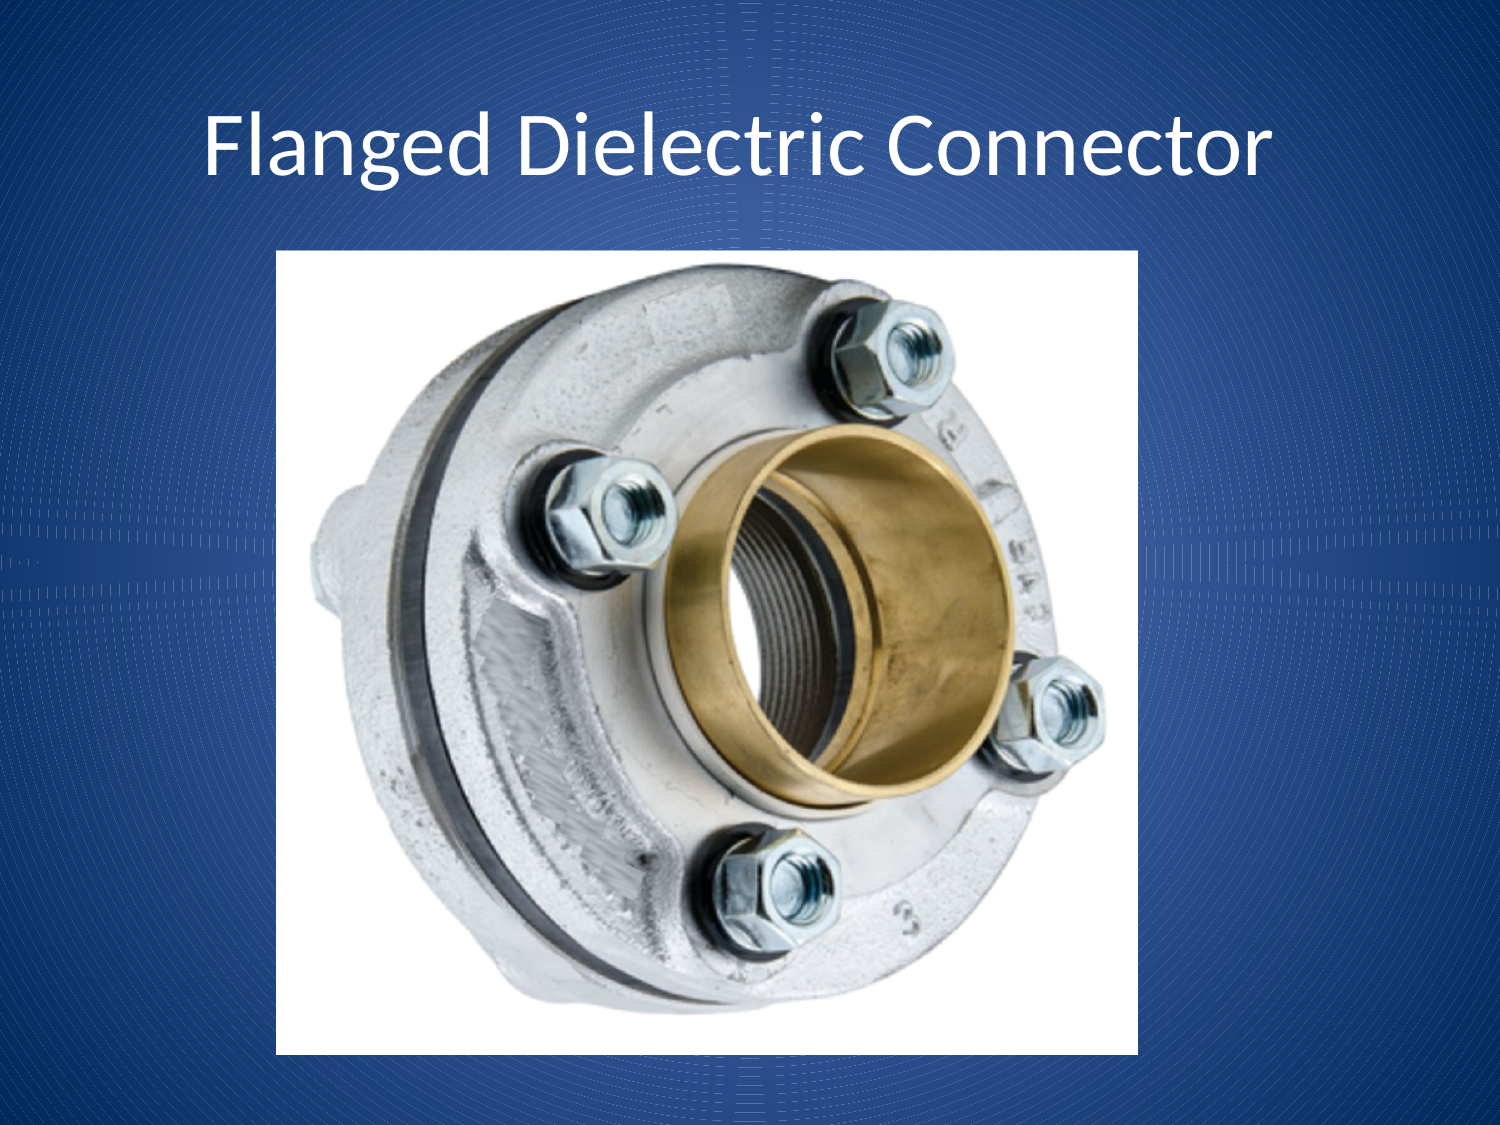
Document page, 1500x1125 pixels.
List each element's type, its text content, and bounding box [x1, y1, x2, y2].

picture [274, 249, 1138, 1056]
title Flanged Dielectric Connector [75, 45, 1425, 233]
